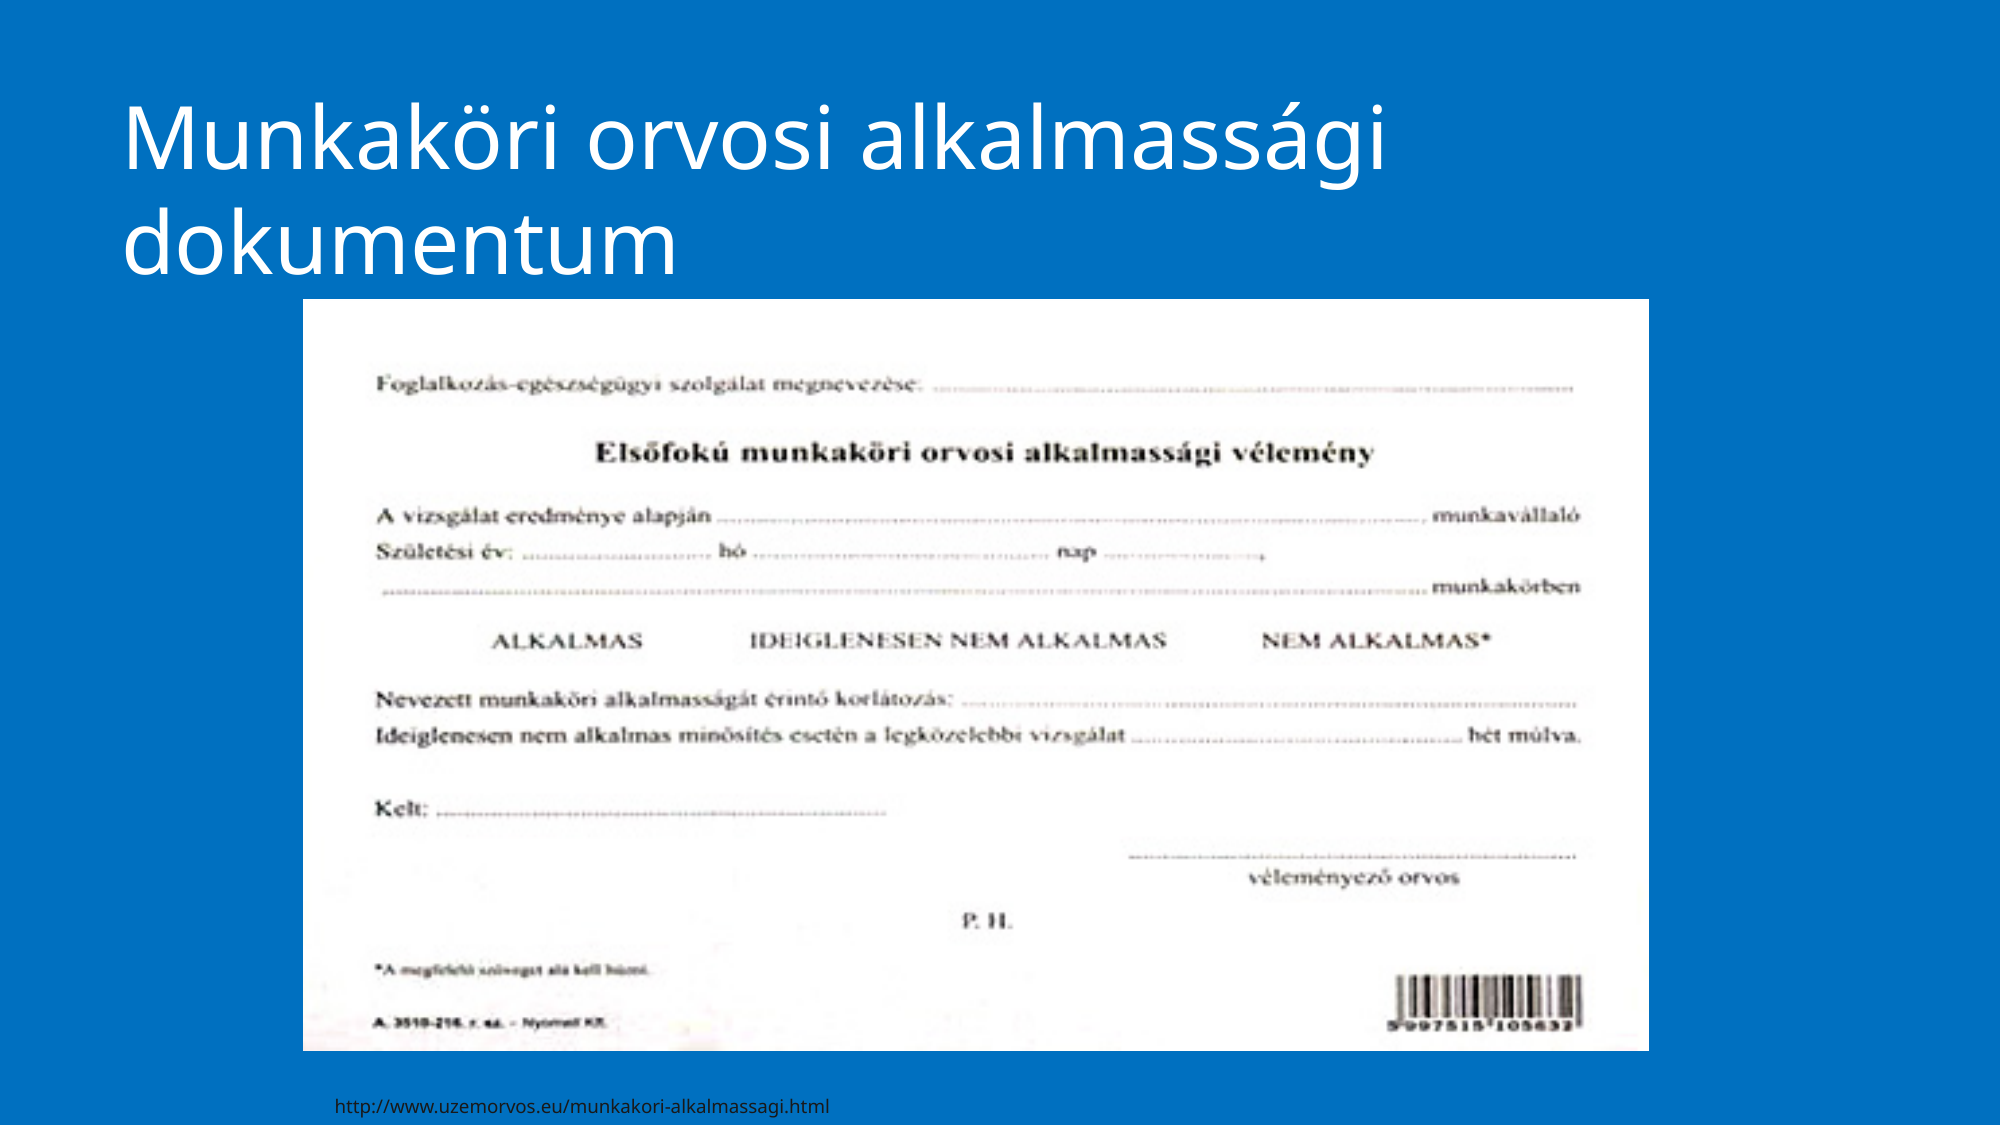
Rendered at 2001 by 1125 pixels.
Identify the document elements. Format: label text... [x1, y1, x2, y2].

title Munkaköri orvosi alkalmassági dokumentum [106, 74, 1649, 304]
text_box http://www.uzemorvos.eu/munkakori-alkalmassagi.html [319, 1087, 880, 1125]
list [302, 299, 1649, 1051]
